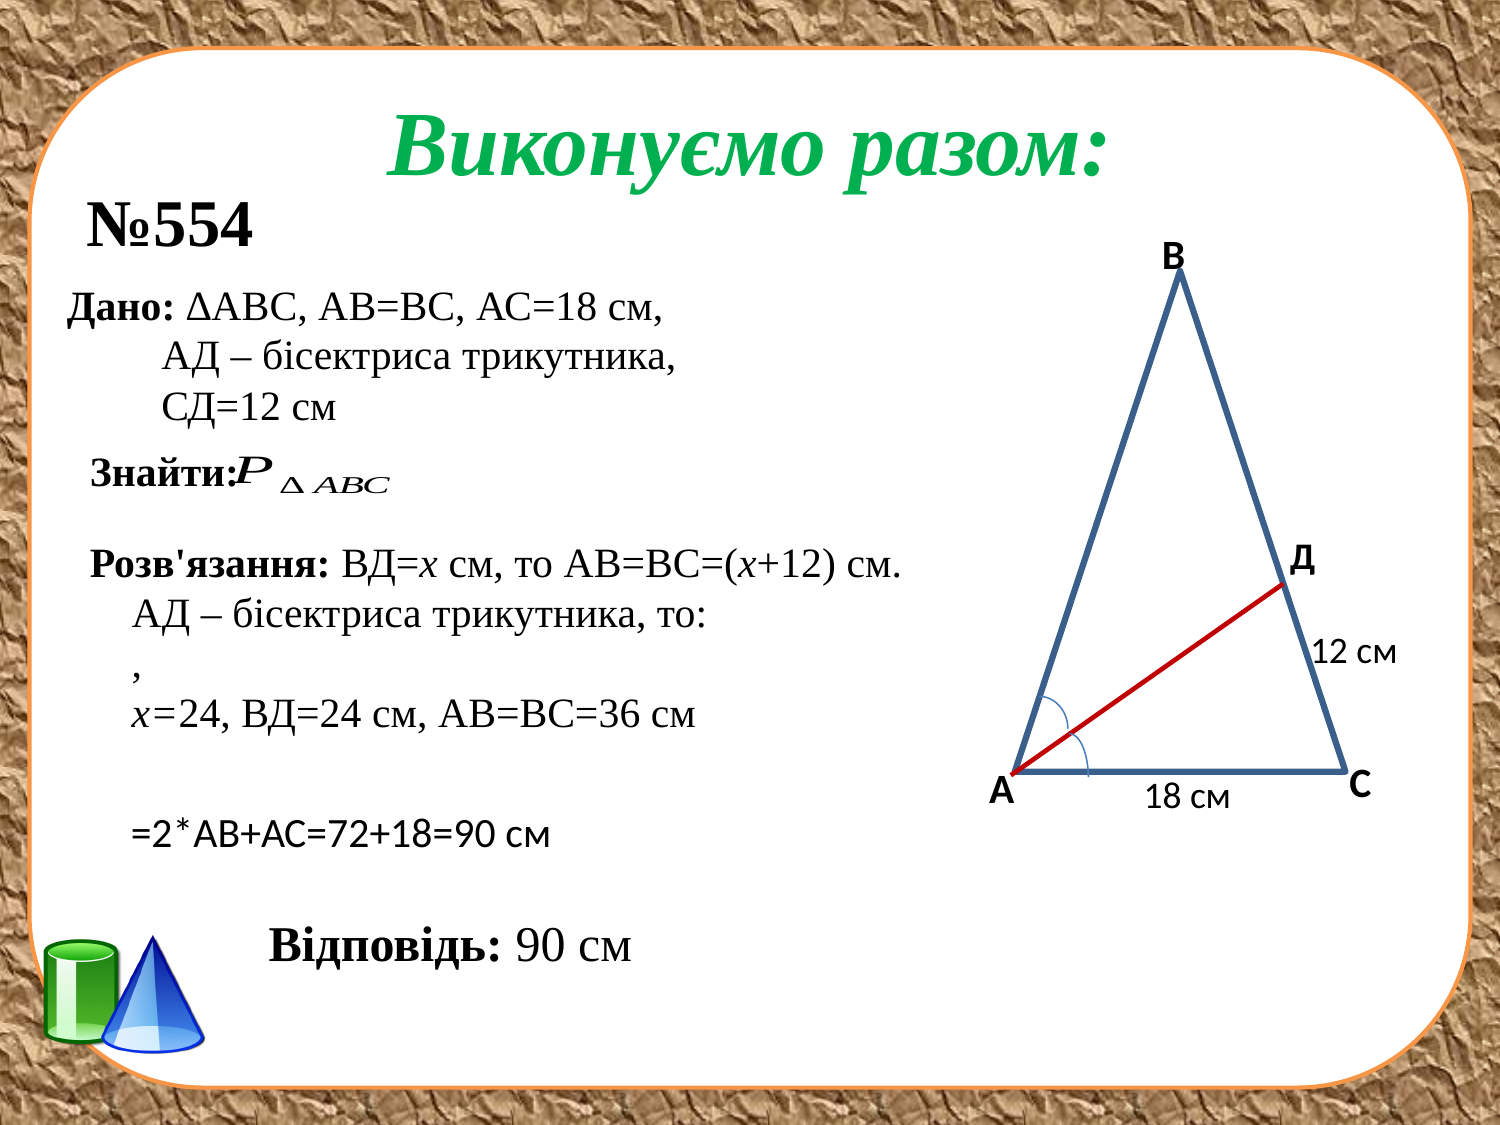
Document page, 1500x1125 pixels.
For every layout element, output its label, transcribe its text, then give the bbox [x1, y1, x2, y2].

title Виконуємо разом: [75, 45, 1425, 233]
text_box В [1147, 220, 1218, 286]
text_box Знайти: [74, 437, 275, 503]
text_box [1286, 585, 1340, 774]
list №554 [71, 171, 275, 271]
text_box А [974, 754, 1046, 820]
text_box С [1334, 748, 1406, 814]
text_box Д [1275, 524, 1335, 585]
text_box Відповідь: 90 см [253, 904, 880, 980]
text_box [1075, 286, 1275, 582]
text_box Дано: ∆АВС, АВ=ВС, АС=18 см, АД – бісектриса трикутника, СД=12 см [52, 271, 727, 436]
text_box 12 см [1295, 618, 1426, 679]
text_box 18 см [1128, 784, 1259, 824]
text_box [1010, 583, 1284, 776]
picture [0, 0, 1500, 1125]
